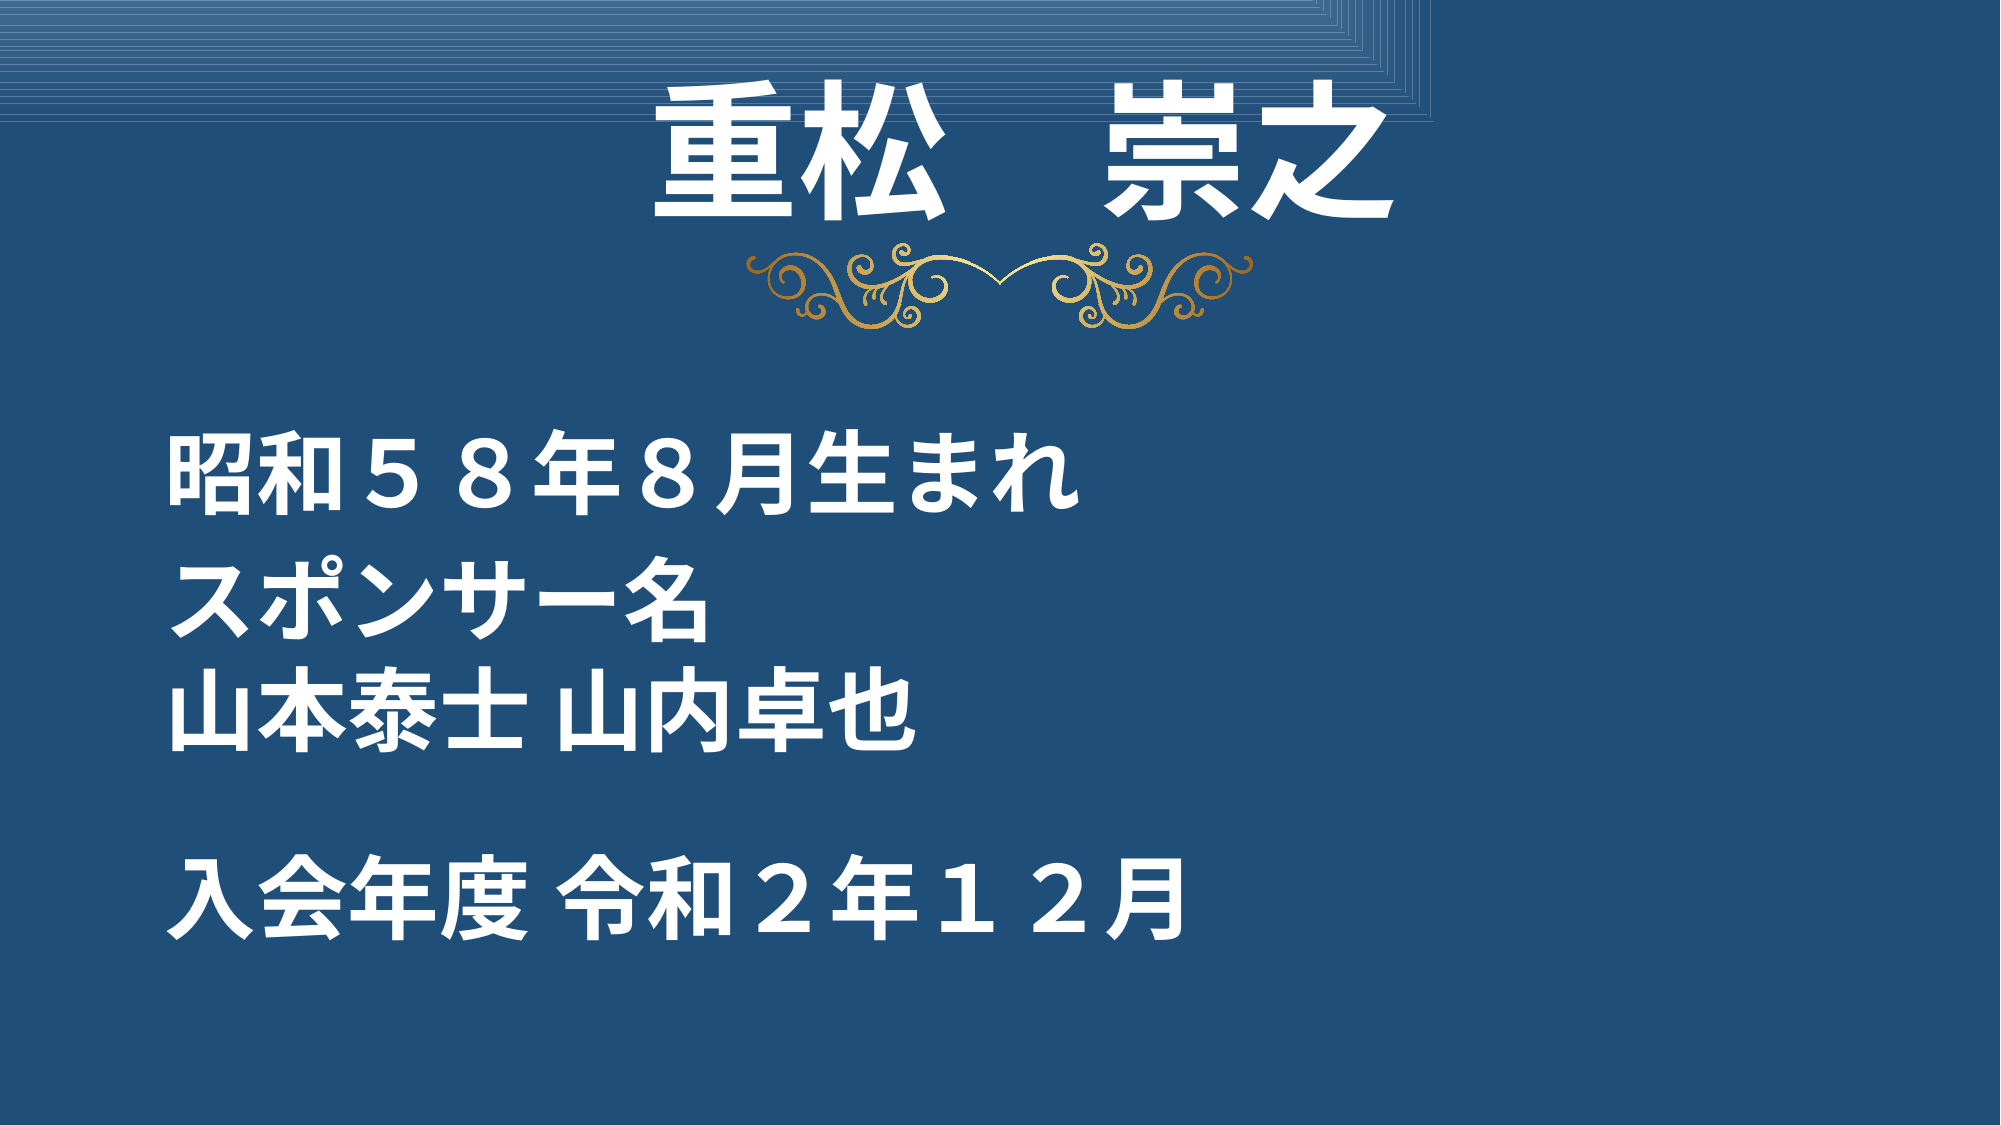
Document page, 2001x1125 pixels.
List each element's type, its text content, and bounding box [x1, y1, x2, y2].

text_box 令和２年１２月 [540, 833, 1890, 1068]
text_box 昭和５８年８月生まれ [149, 408, 1500, 534]
text_box 重松 崇之 [633, 50, 1797, 246]
text_box スポンサー名 山本泰士 山内卓也 [149, 535, 1735, 833]
text_box 入会年度 [149, 833, 540, 959]
